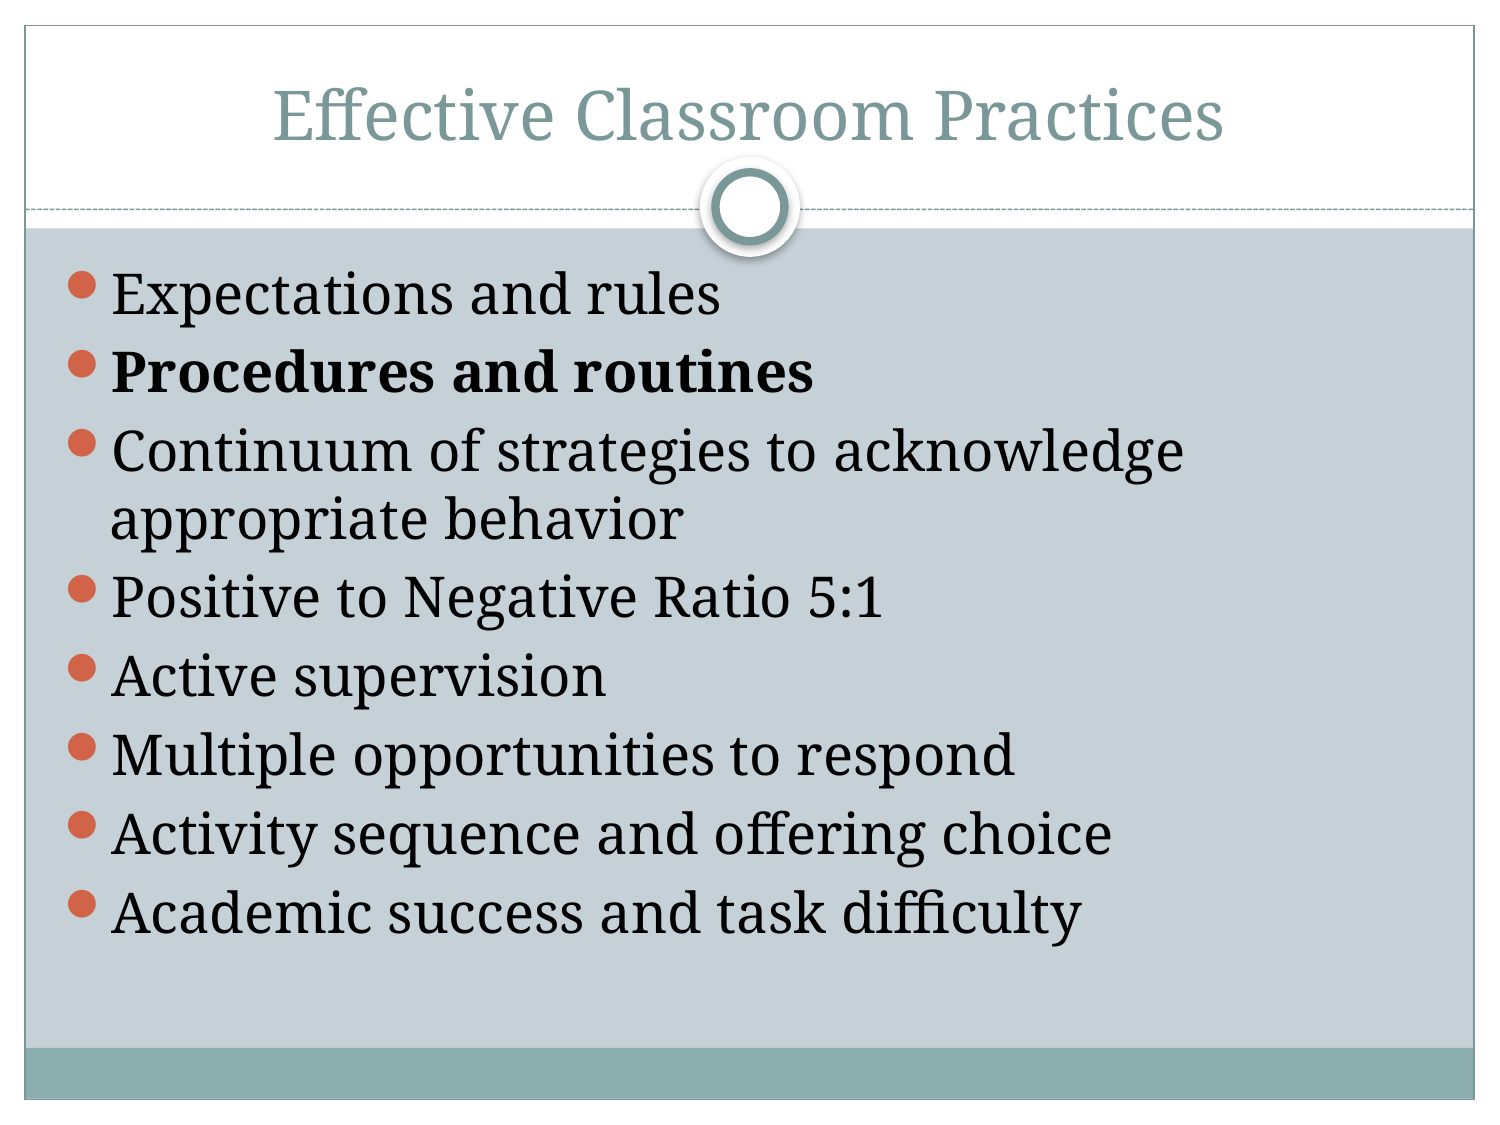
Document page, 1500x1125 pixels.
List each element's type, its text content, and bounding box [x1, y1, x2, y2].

title Effective Classroom Practices [49, 37, 1450, 162]
list Expectations and rules Procedures and routines Continuum of strategies to acknowledge appropriate behavior Positive to Negative Ratio 5:1 Active supervision Multiple opportunities to respond Activity sequence and offering choice Academic success and task difficulty [49, 250, 1445, 1001]
